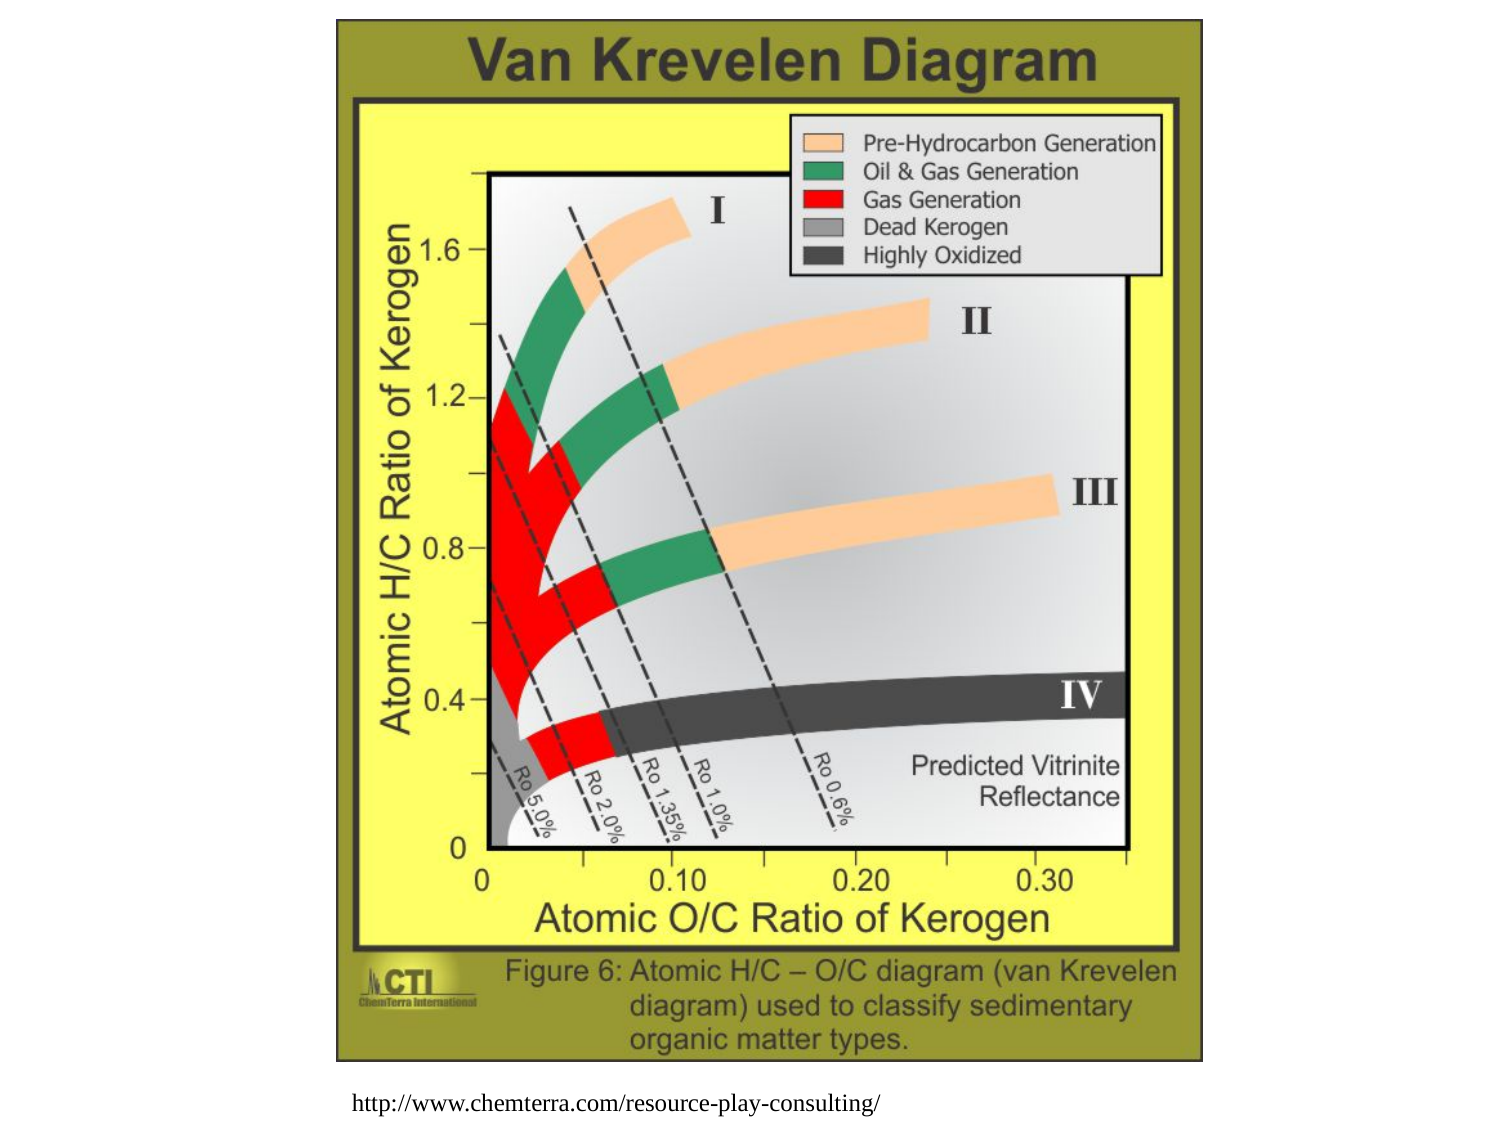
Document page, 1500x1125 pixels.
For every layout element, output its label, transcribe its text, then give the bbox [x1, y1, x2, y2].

text_box http://www.chemterra.com/resource-play-consulting/ [337, 1079, 1088, 1125]
picture [336, 19, 1203, 1062]
